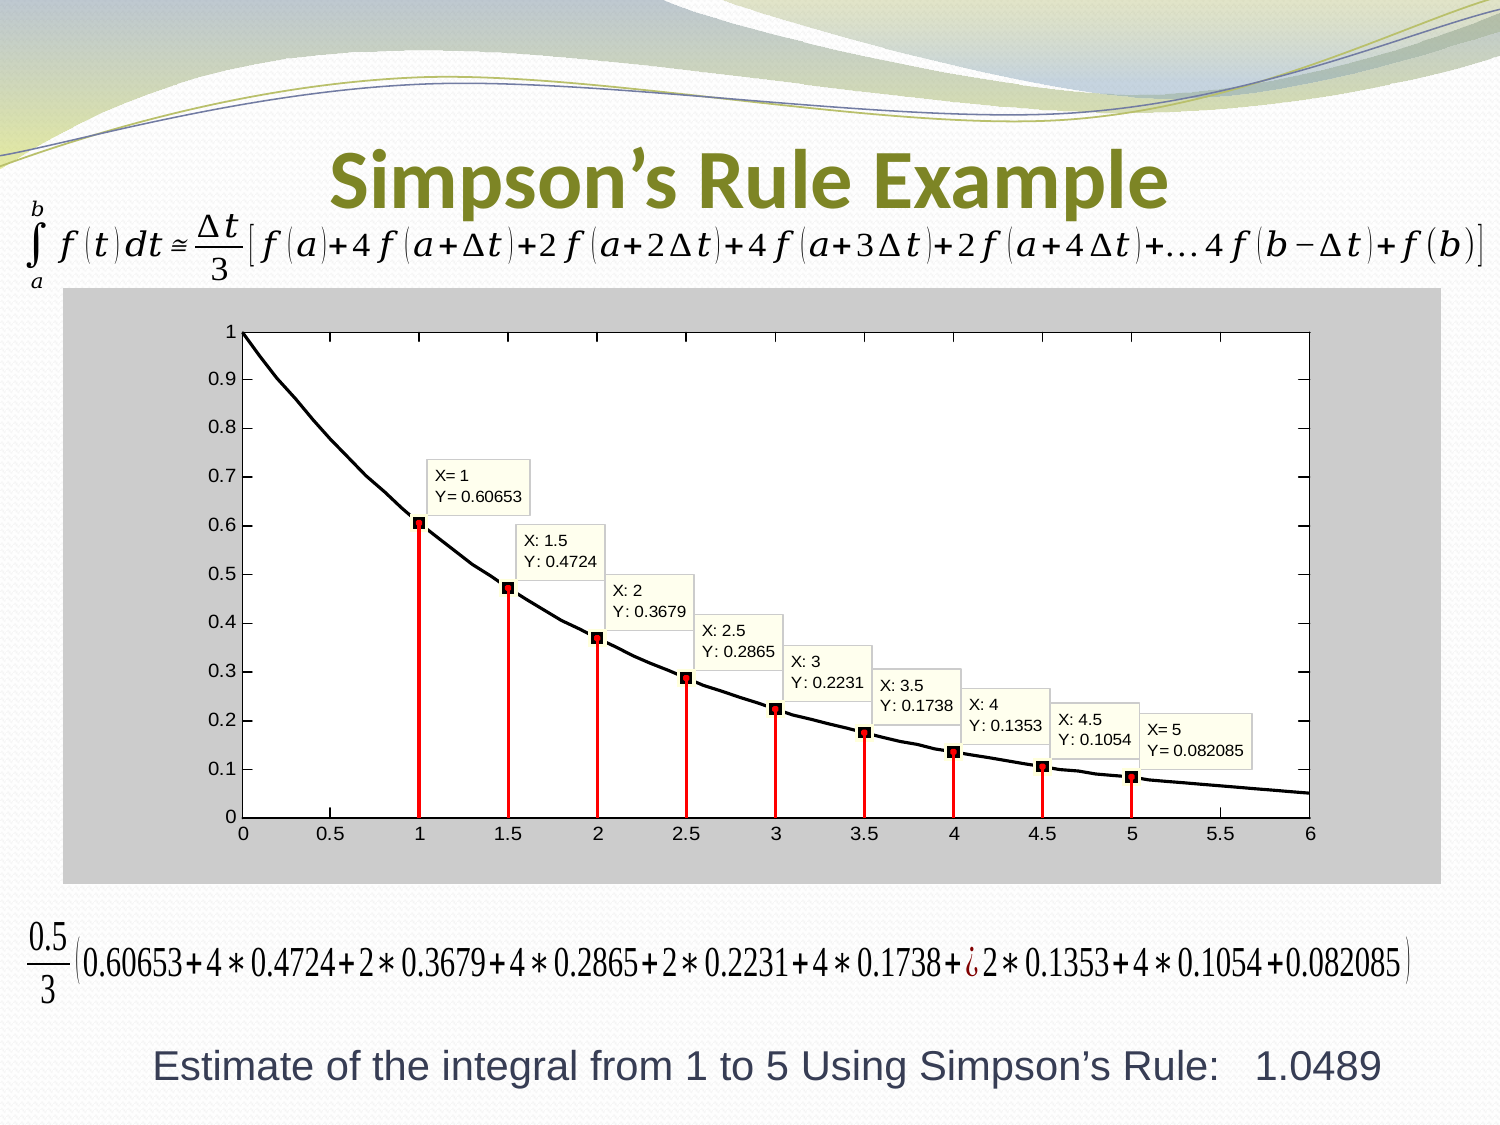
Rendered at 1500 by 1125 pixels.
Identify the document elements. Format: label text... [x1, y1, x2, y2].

text_box Estimate of the integral from 1 to 5 Using Simpson’s Rule: 1.0489 [137, 1030, 1410, 1096]
picture [62, 287, 1442, 884]
title Simpson’s Rule Example [75, 115, 1425, 225]
